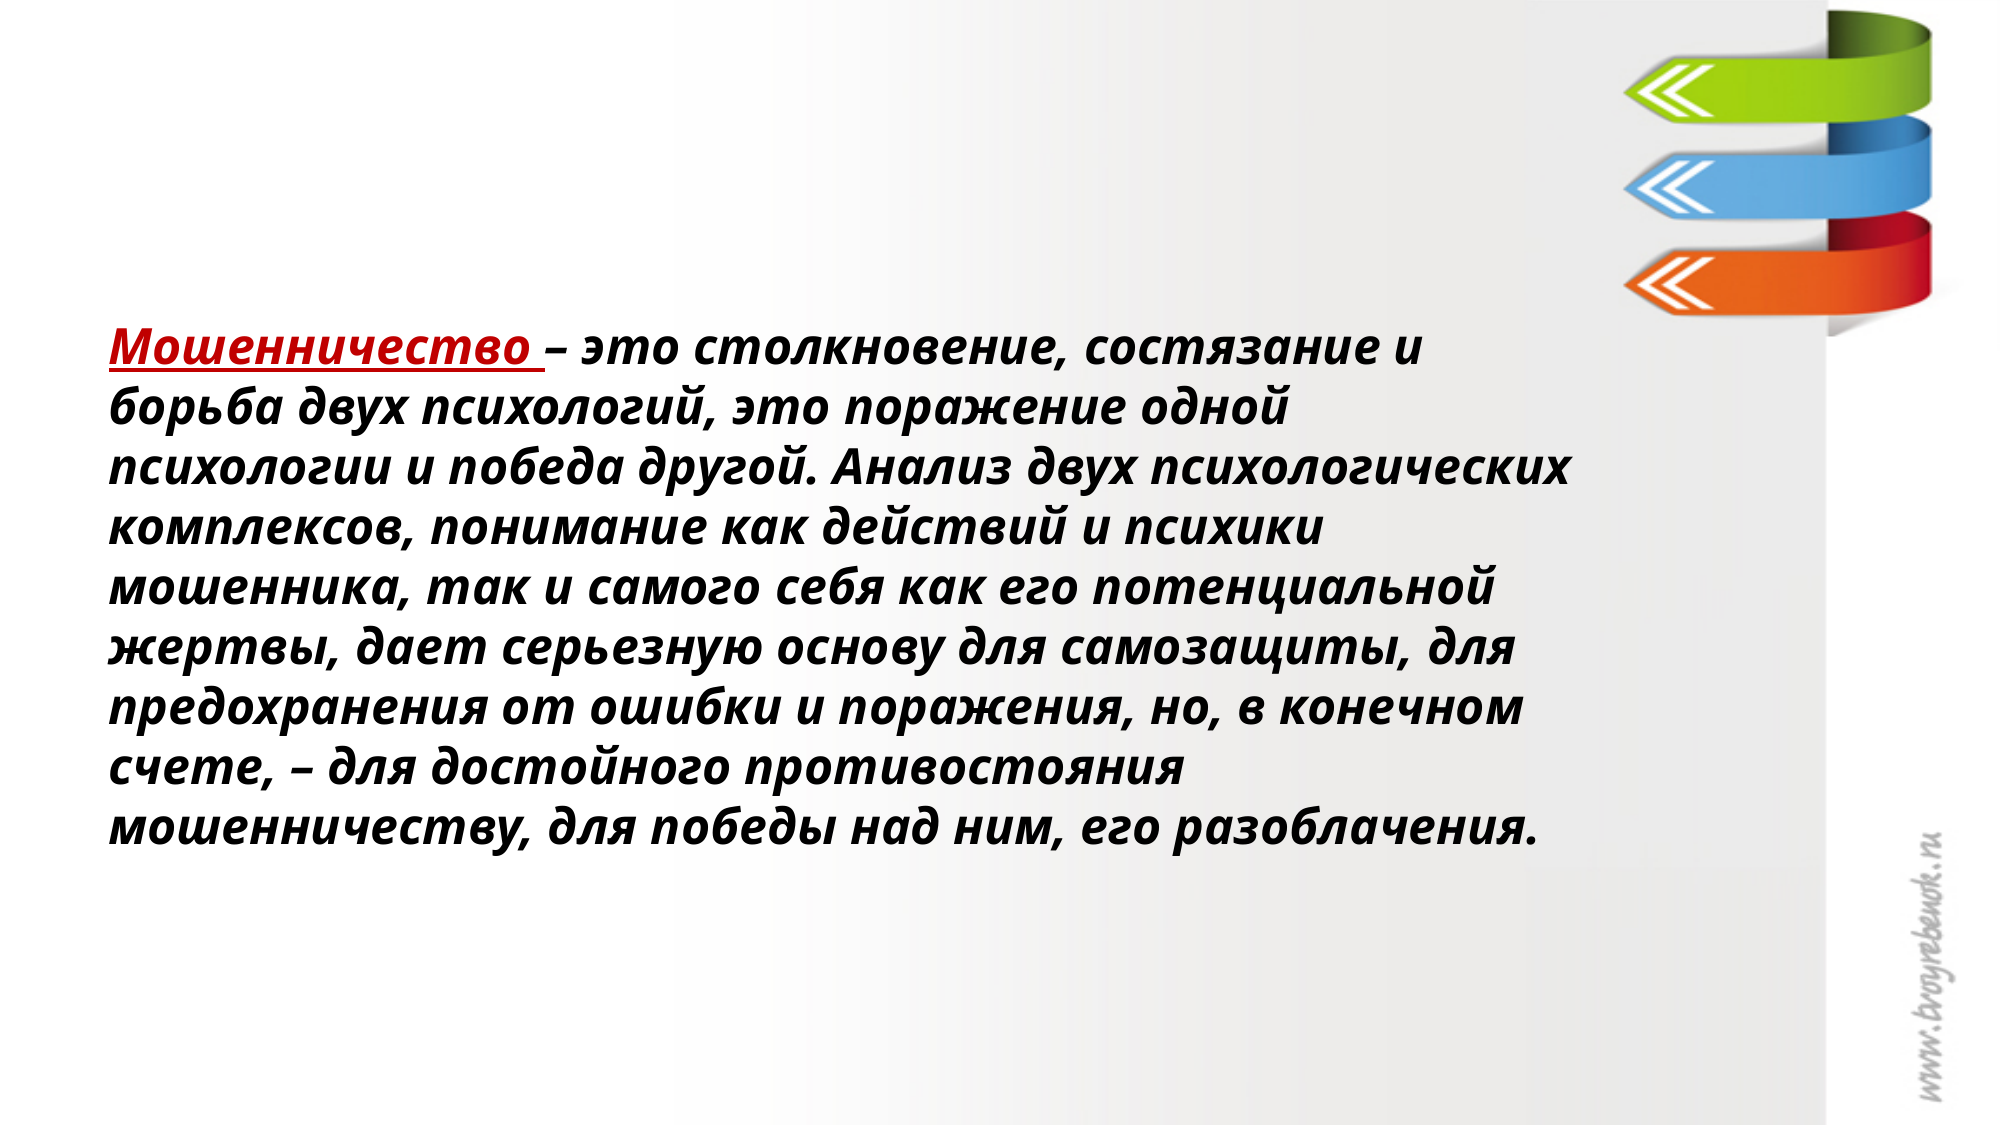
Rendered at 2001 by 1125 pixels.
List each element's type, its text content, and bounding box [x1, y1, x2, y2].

picture [0, 0, 2001, 1125]
text_box Мошенничество – это столкновение, состязание и борьба двух психологий, это поражение одной психологии и победа другой. Анализ двух психологических комплексов, понимание как действий и психики мошенника, так и самого себя как его потенциальной жертвы, дает серьезную основу для самозащиты, для предохранения от ошибки и поражения, но, в конечном счете, – для достойного противостояния мошенничеству, для победы над ним, его разоблачения. [93, 306, 1599, 862]
